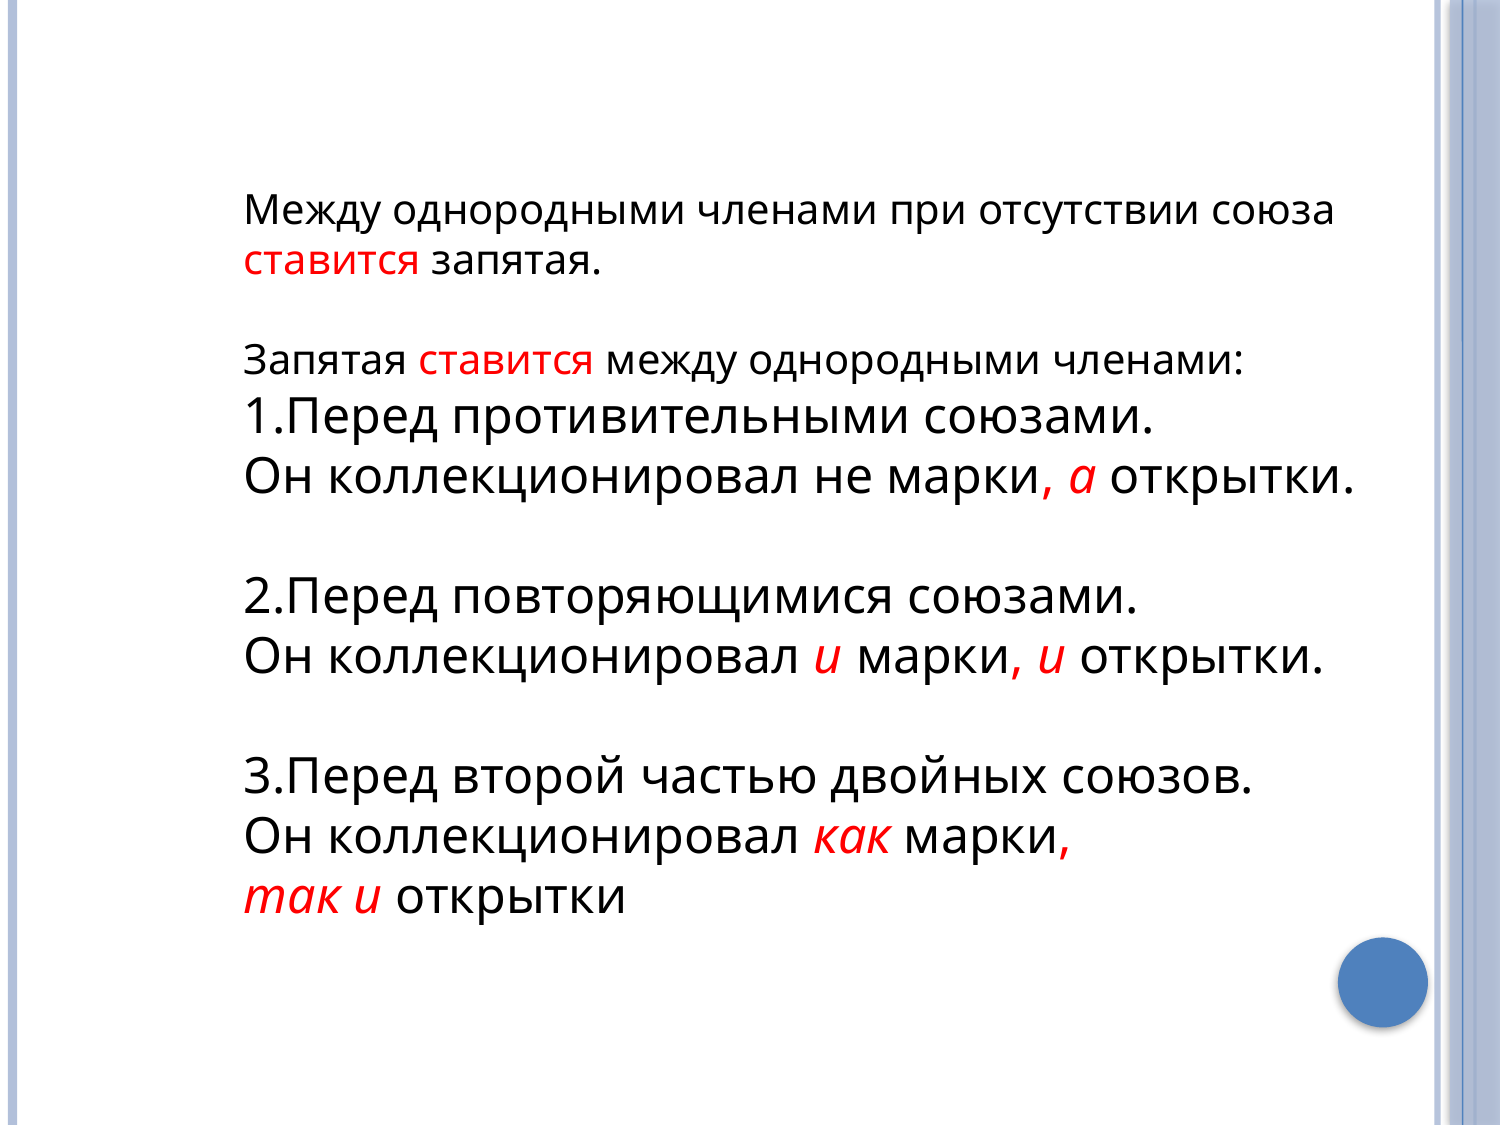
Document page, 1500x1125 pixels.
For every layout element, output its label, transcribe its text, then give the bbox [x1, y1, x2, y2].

text_box Между однородными членами при отсутствии союза ставится запятая. Запятая ставится между однородными членами: 1.Перед противительными союзами. Он коллекционировал не марки, а открытки. 2.Перед повторяющимися союзами. Он коллекционировал и марки, и открытки. 3.Перед второй частью двойных союзов. Он коллекционировал как марки, так и открытки [229, 175, 1371, 931]
